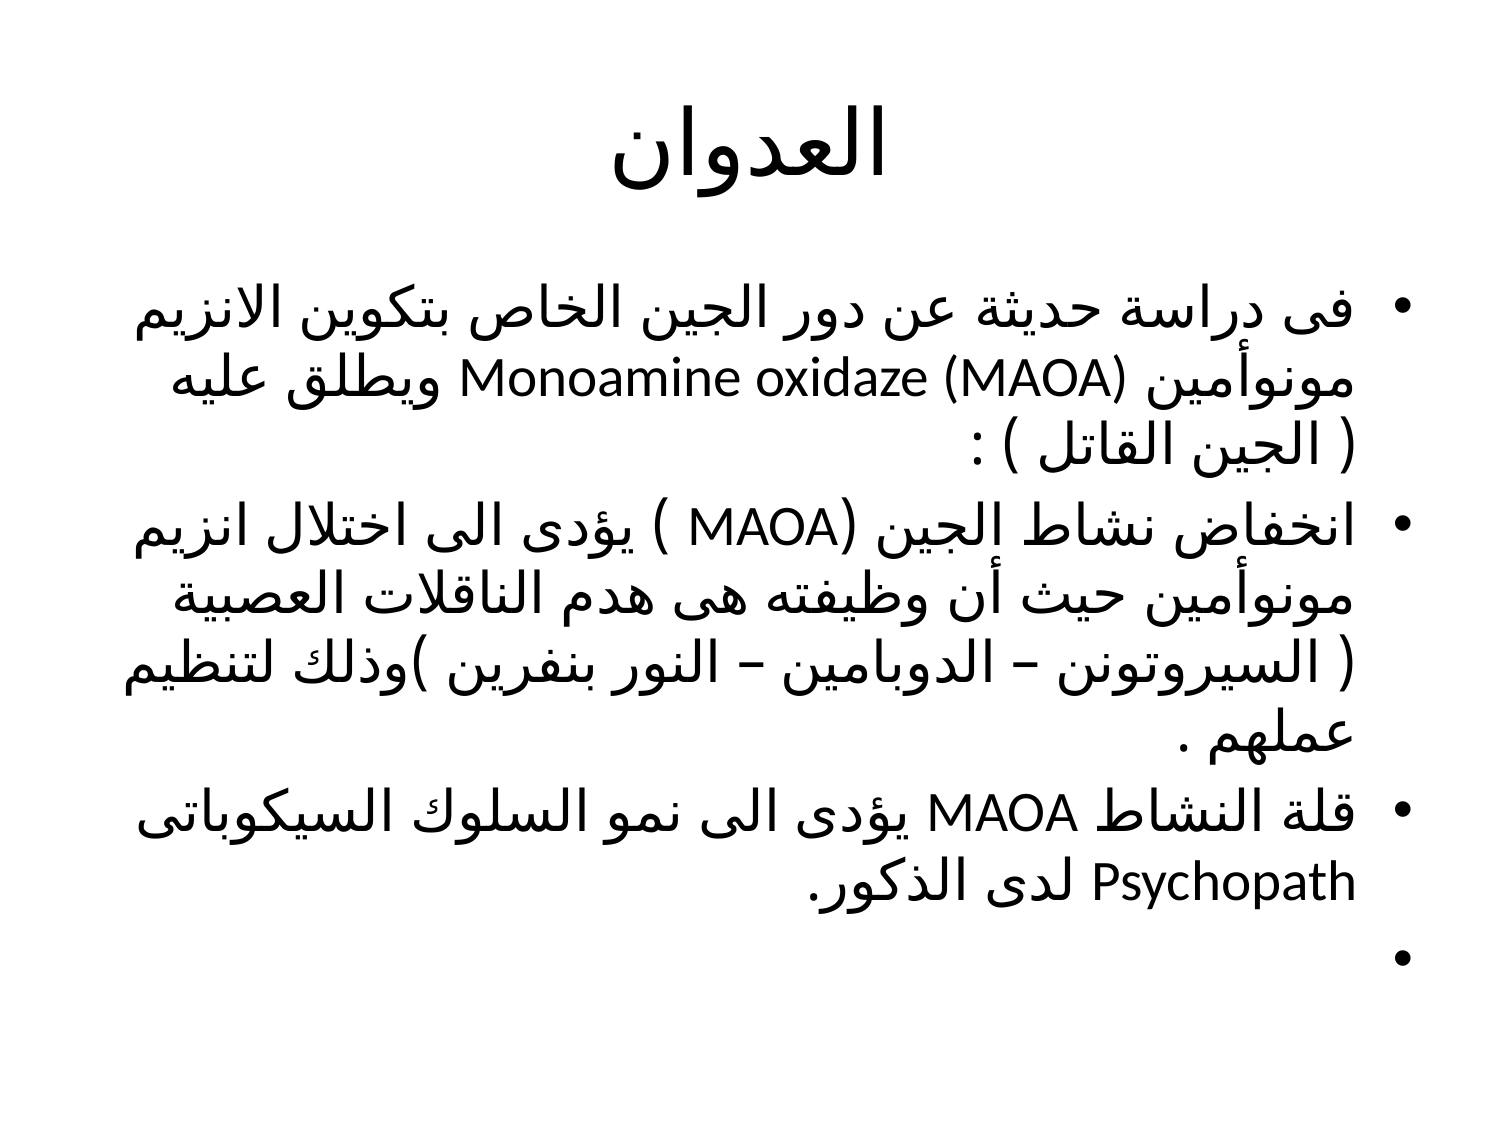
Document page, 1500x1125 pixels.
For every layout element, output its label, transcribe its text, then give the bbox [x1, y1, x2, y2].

list فى دراسة حديثة عن دور الجين الخاص بتكوين الانزيم مونوأمين Monoamine oxidaze (MAOA) ويطلق عليه ( الجين القاتل ) : انخفاض نشاط الجين (MAOA ) يؤدى الى اختلال انزيم مونوأمين حيث أن وظيفته هى هدم الناقلات العصبية ( السيروتونن – الدوبامين – النور بنفرين )وذلك لتنظيم عملهم . قلة النشاط MAOA يؤدى الى نمو السلوك السيكوباتى Psychopath لدى الذكور. [75, 262, 1425, 1005]
title العدوان [75, 45, 1425, 233]
